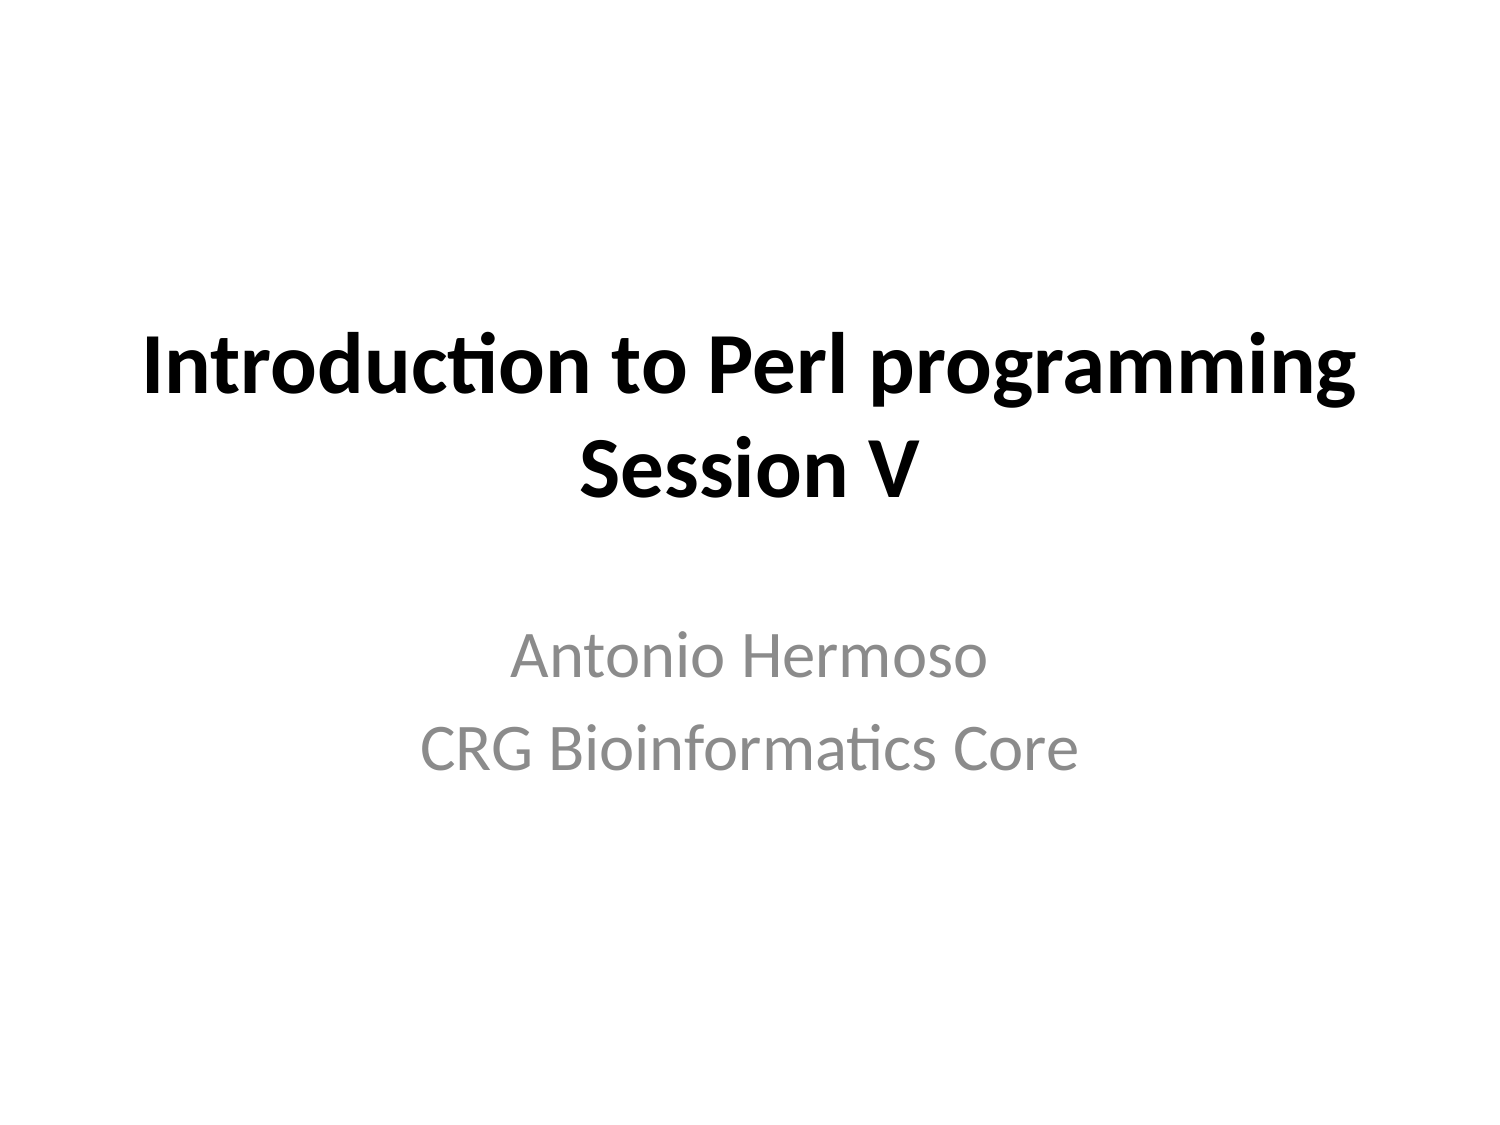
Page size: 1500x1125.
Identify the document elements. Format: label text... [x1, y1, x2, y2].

title Introduction to Perl programming Session V [112, 297, 1388, 525]
subtitle Antonio Hermoso CRG Bioinformatics Core [225, 603, 1275, 891]
